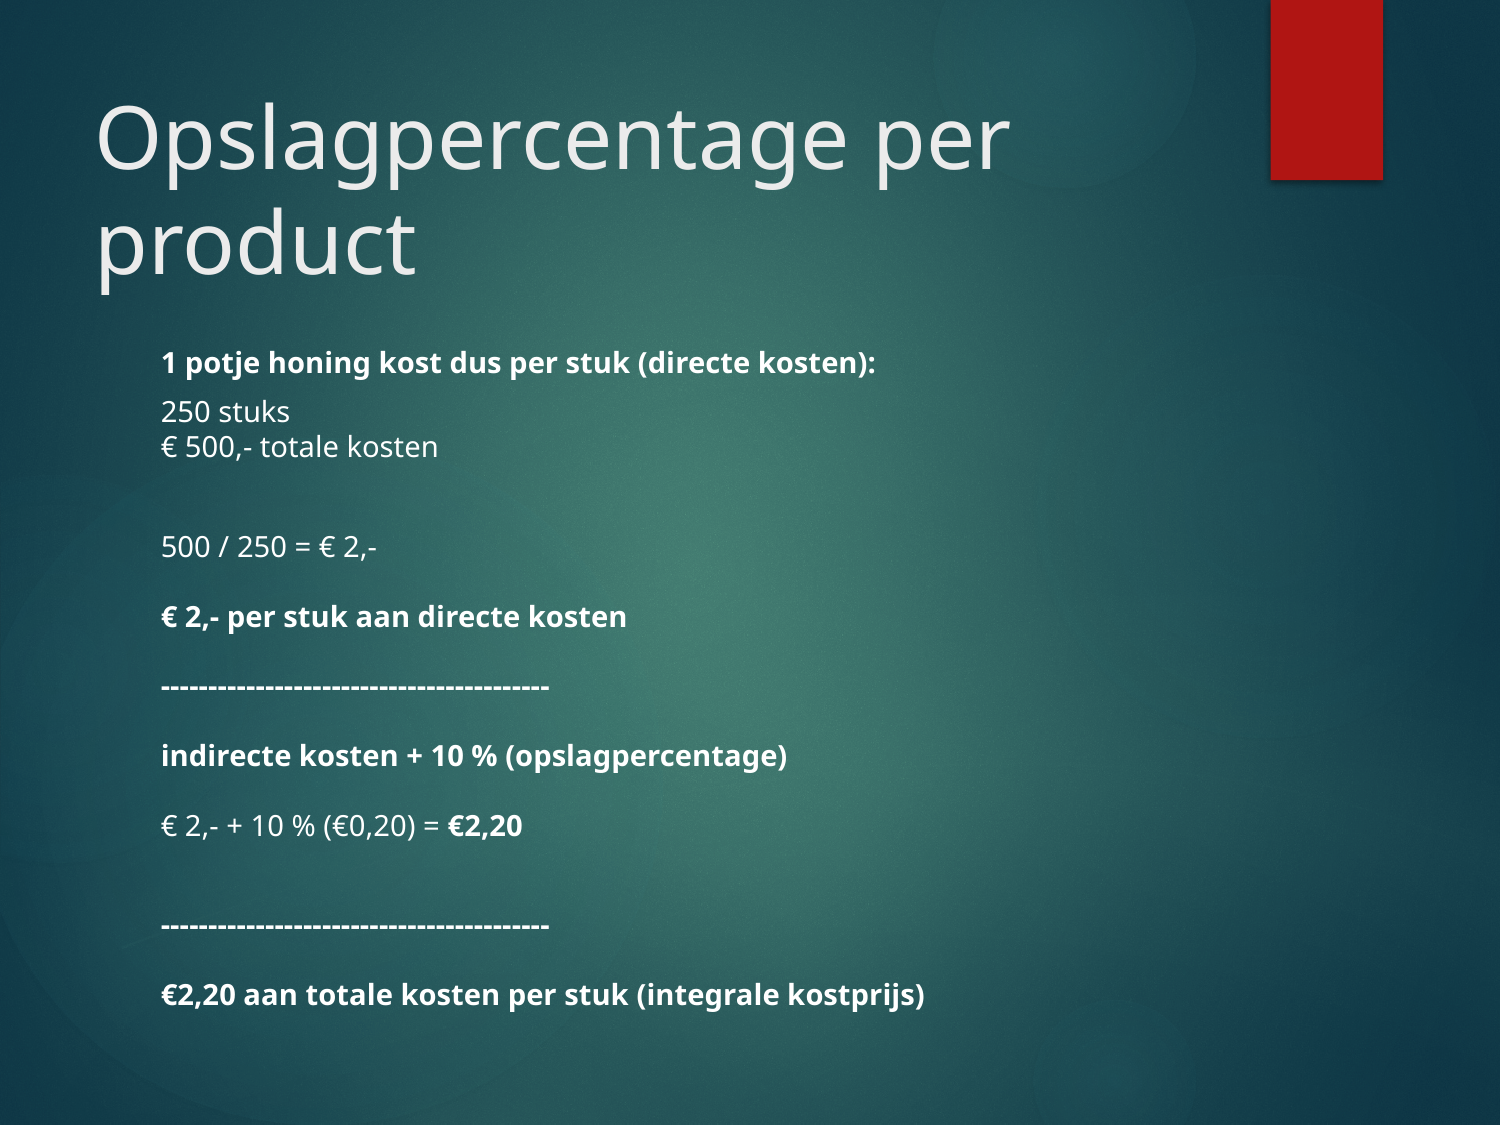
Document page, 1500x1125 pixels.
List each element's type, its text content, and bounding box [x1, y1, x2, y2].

title Opslagpercentage per product [79, 74, 1237, 304]
list 1 potje honing kost dus per stuk (directe kosten): 250 stuks € 500,- totale kosten 500 / 250 = € 2,- € 2,- per stuk aan directe kosten ----------------------------------------- indirecte kosten + 10 % (opslagpercentage) € 2,- + 10 % (€0,20) = €2,20 ----------------------------------------- €2,20 aan totale kosten per stuk (integrale kostprijs) [135, 336, 1237, 1025]
